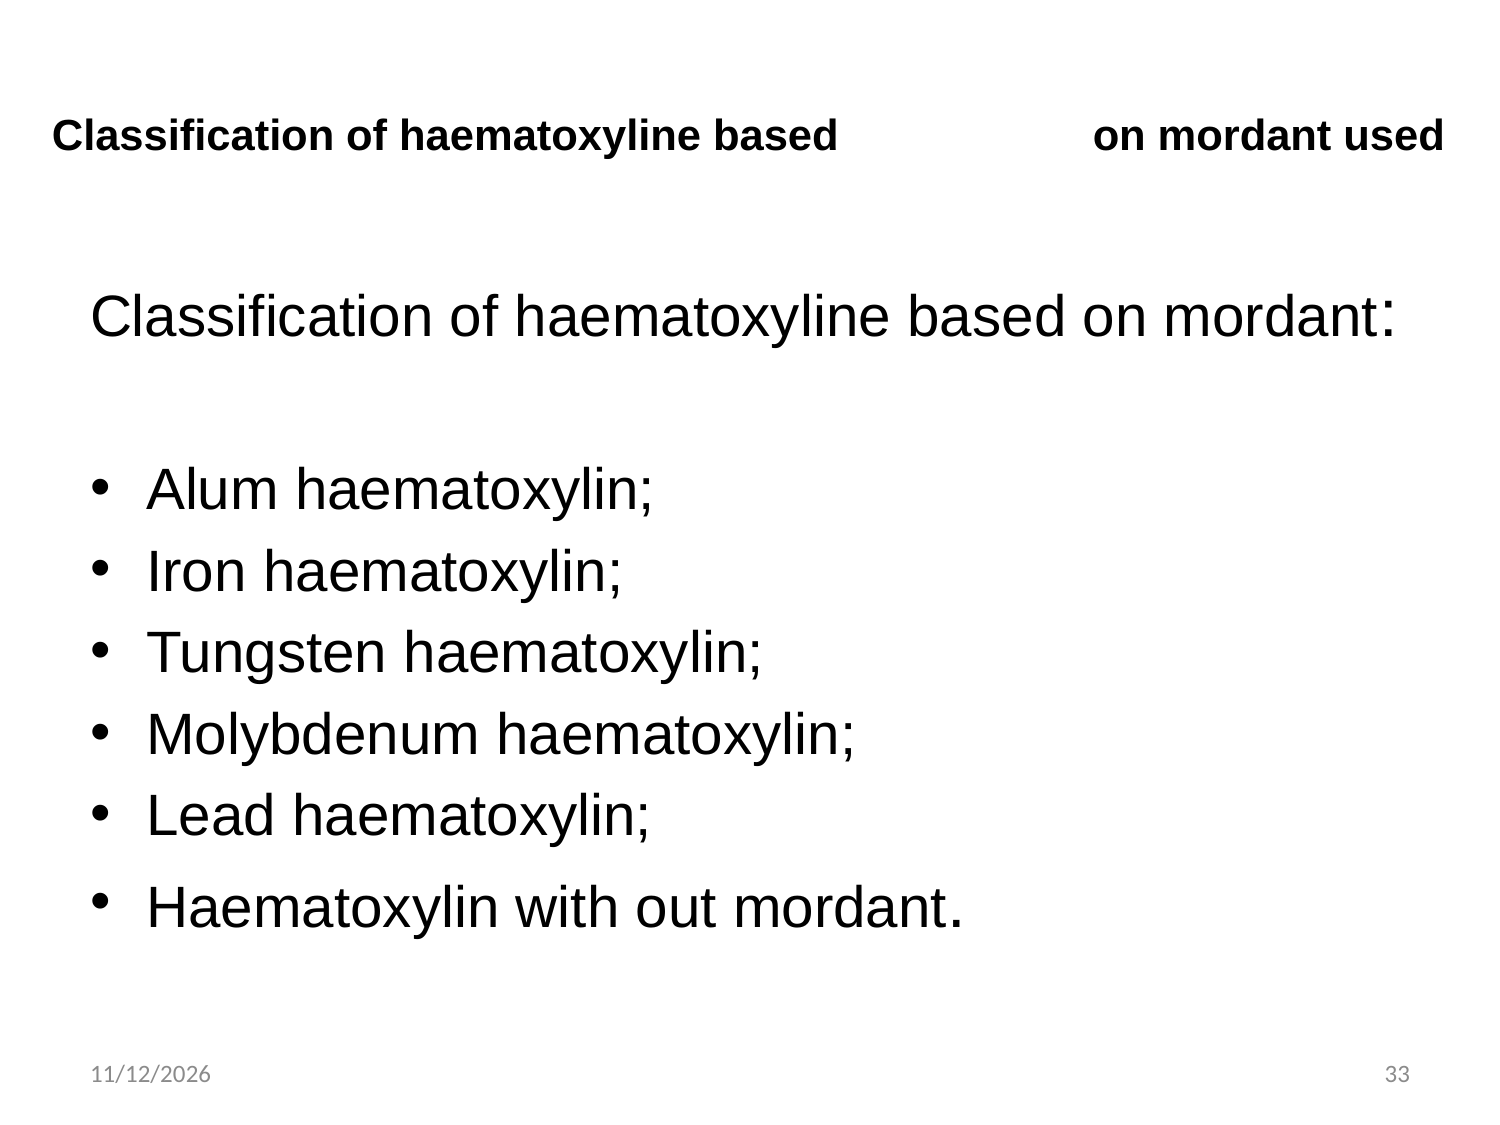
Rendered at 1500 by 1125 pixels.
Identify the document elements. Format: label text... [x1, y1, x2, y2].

list Classification of haematoxyline based on mordant: Alum haematoxylin; Iron haematoxylin; Tungsten haematoxylin; Molybdenum haematoxylin; Lead haematoxylin; Haematoxylin with out mordant. [75, 262, 1425, 1005]
title Classification of haematoxyline based on mordant used [24, 45, 1475, 233]
slide_number 33 [1074, 1042, 1425, 1103]
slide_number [75, 1042, 425, 1103]
